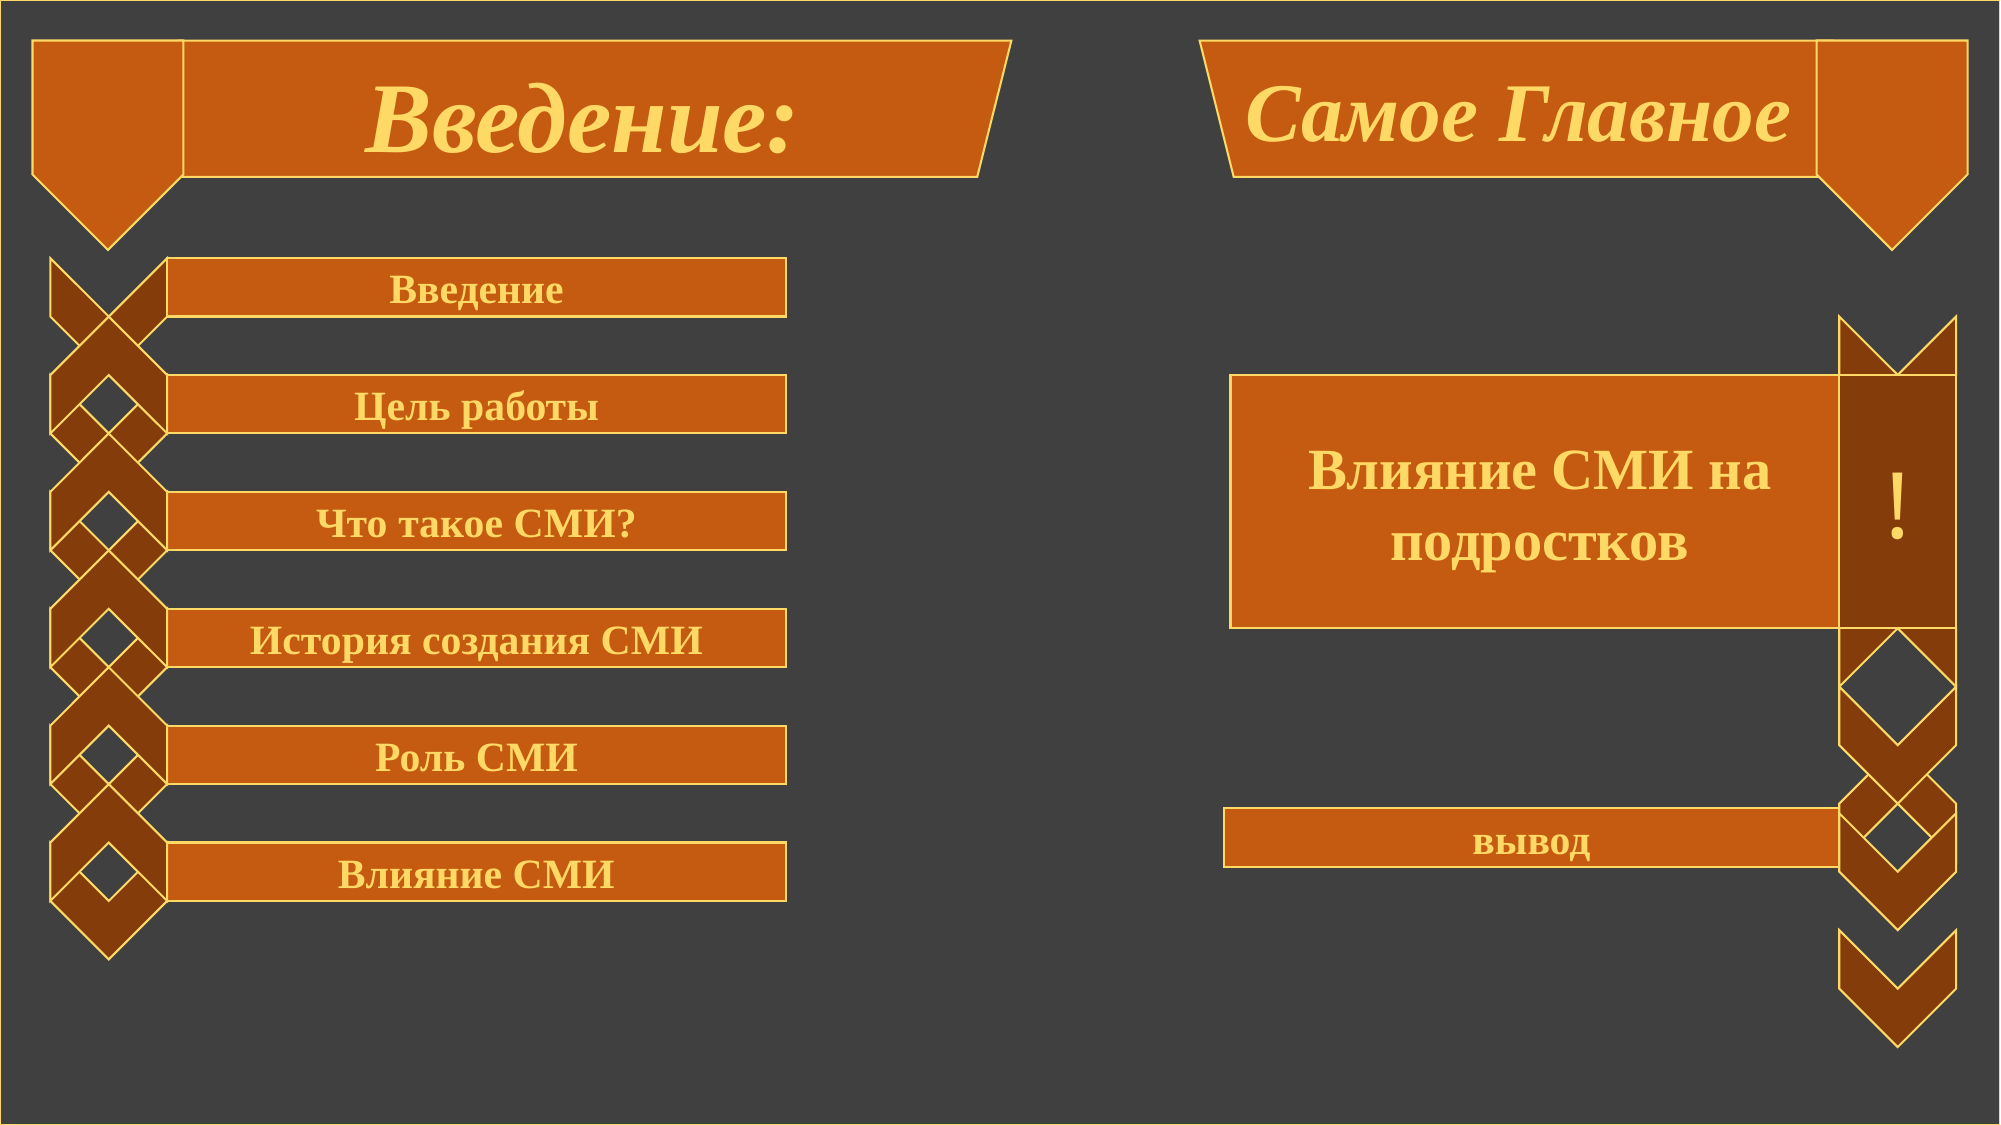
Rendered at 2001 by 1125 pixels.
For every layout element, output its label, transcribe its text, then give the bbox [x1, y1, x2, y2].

text_box вывод [1223, 807, 1838, 868]
text_box [1838, 314, 1958, 376]
text_box Роль СМИ [169, 725, 787, 785]
text_box [109, 521, 167, 579]
text_box [1898, 775, 1958, 837]
text_box [49, 315, 169, 436]
text_box [51, 404, 167, 463]
text_box [1198, 39, 1817, 178]
text_box [1838, 810, 1958, 932]
text_box [1838, 927, 1958, 1049]
text_box [50, 755, 167, 813]
text_box [31, 39, 185, 252]
text_box [50, 872, 167, 961]
text_box [50, 638, 167, 696]
text_box Что такое СМИ? [169, 491, 787, 551]
text_box [1838, 684, 1958, 806]
text_box Введение: [350, 45, 823, 181]
text_box [1815, 39, 1969, 252]
text_box Влияние СМИ [169, 841, 787, 902]
text_box Влияние СМИ на подростков [1229, 374, 1838, 629]
text_box [49, 665, 169, 787]
text_box ! [1838, 374, 1957, 629]
text_box [1838, 627, 1958, 687]
text_box [49, 782, 169, 904]
text_box Введение [166, 257, 787, 318]
text_box [1838, 775, 1897, 837]
text_box [183, 39, 1013, 178]
text_box [0, 0, 2000, 1125]
text_box [49, 432, 169, 553]
text_box Цель работы [169, 374, 787, 434]
text_box [51, 522, 108, 579]
text_box История создания СМИ [169, 608, 787, 668]
text_box [49, 255, 169, 346]
text_box [49, 548, 169, 670]
text_box Самое Главное [1230, 50, 1817, 166]
